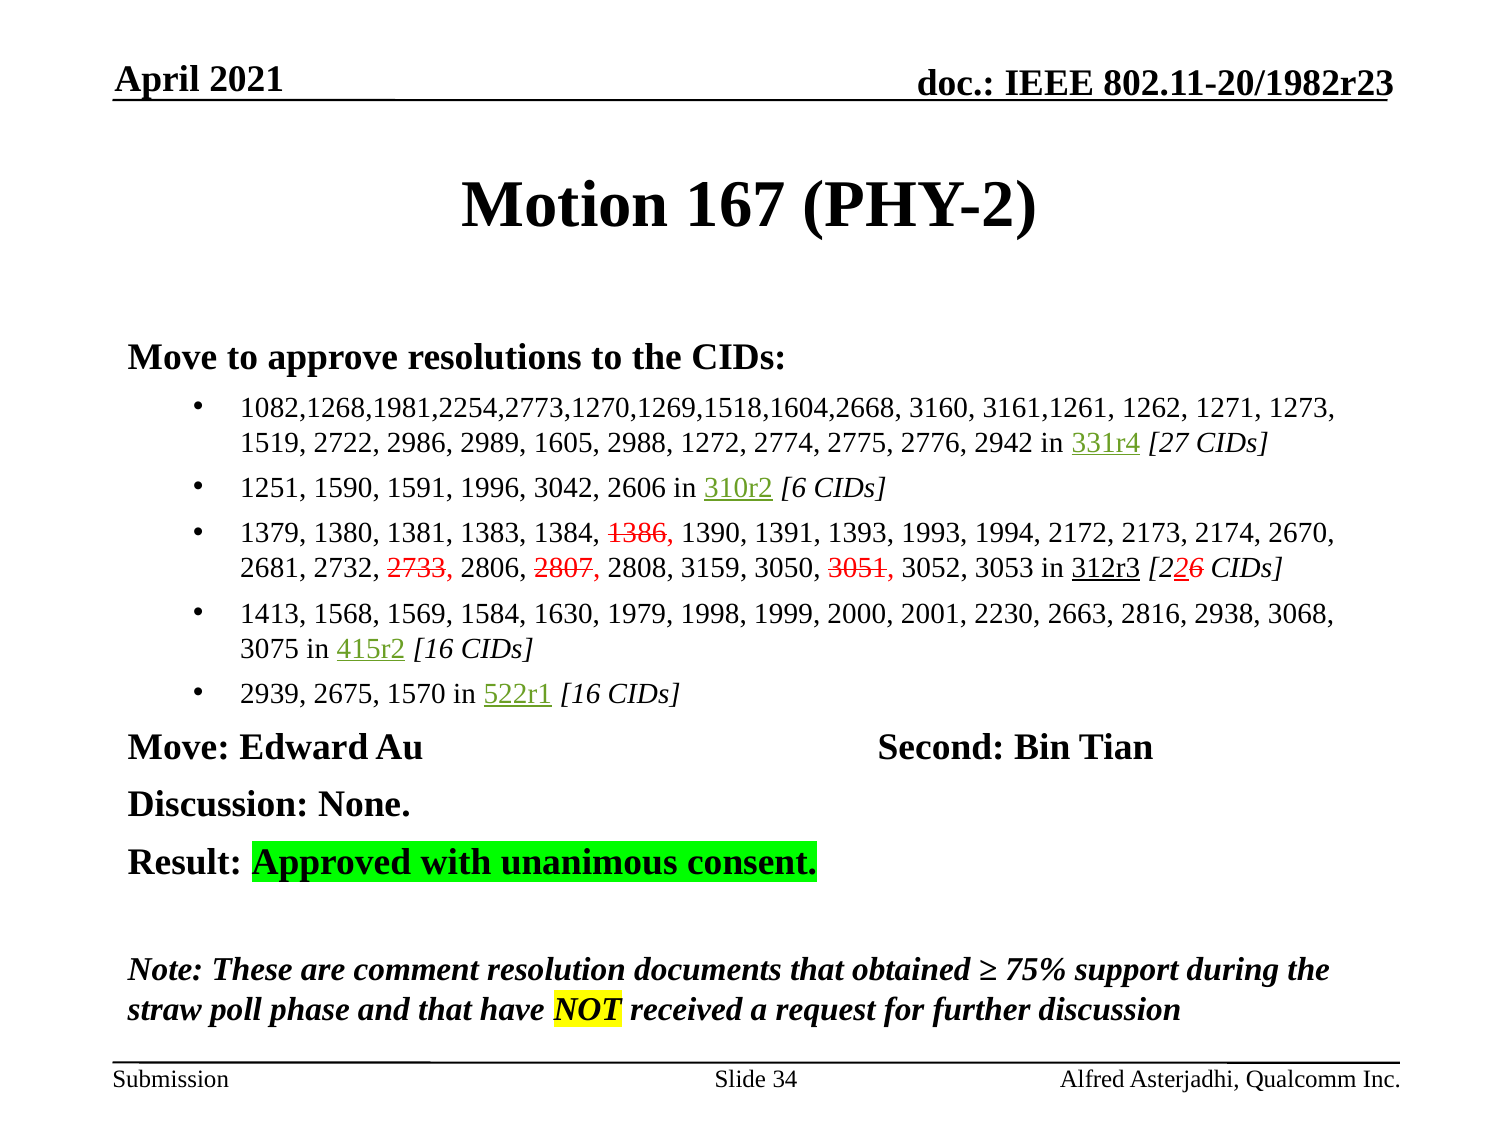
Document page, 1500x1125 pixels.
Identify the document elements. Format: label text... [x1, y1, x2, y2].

footer Alfred Asterjadhi, Qualcomm Inc. [878, 1061, 1402, 1093]
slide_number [114, 54, 423, 100]
list Move to approve resolutions to the CIDs: 1082,1268,1981,2254,2773,1270,1269,1518,1604,2668, 3160, 3161,1261, 1262, 1271, 1273, 1519, 2722, 2986, 2989, 1605, 2988, 1272, 2774, 2775, 2776, 2942 in 331r4 [27 CIDs] 1251, 1590, 1591, 1996, 3042, 2606 in 310r2 [6 CIDs] 1379, 1380, 1381, 1383, 1384, 1386, 1390, 1391, 1393, 1993, 1994, 2172, 2173, 2174, 2670, 2681, 2732, 2733, 2806, 2807, 2808, 3159, 3050, 3051, 3052, 3053 in 312r3 [226 CIDs] 1413, 1568, 1569, 1584, 1630, 1979, 1998, 1999, 2000, 2001, 2230, 2663, 2816, 2938, 3068, 3075 in 415r2 [16 CIDs] 2939, 2675, 1570 in 522r1 [16 CIDs] Move: Edward Au Second: Bin Tian Discussion: None. Result: Approved with unanimous consent. Note: These are comment resolution documents that obtained ≥ 75% support during the straw poll phase and that have NOT received a request for further discussion [112, 324, 1388, 1000]
slide_number Slide 34 [712, 1061, 800, 1123]
title Motion 167 (PHY-2) [112, 112, 1388, 288]
